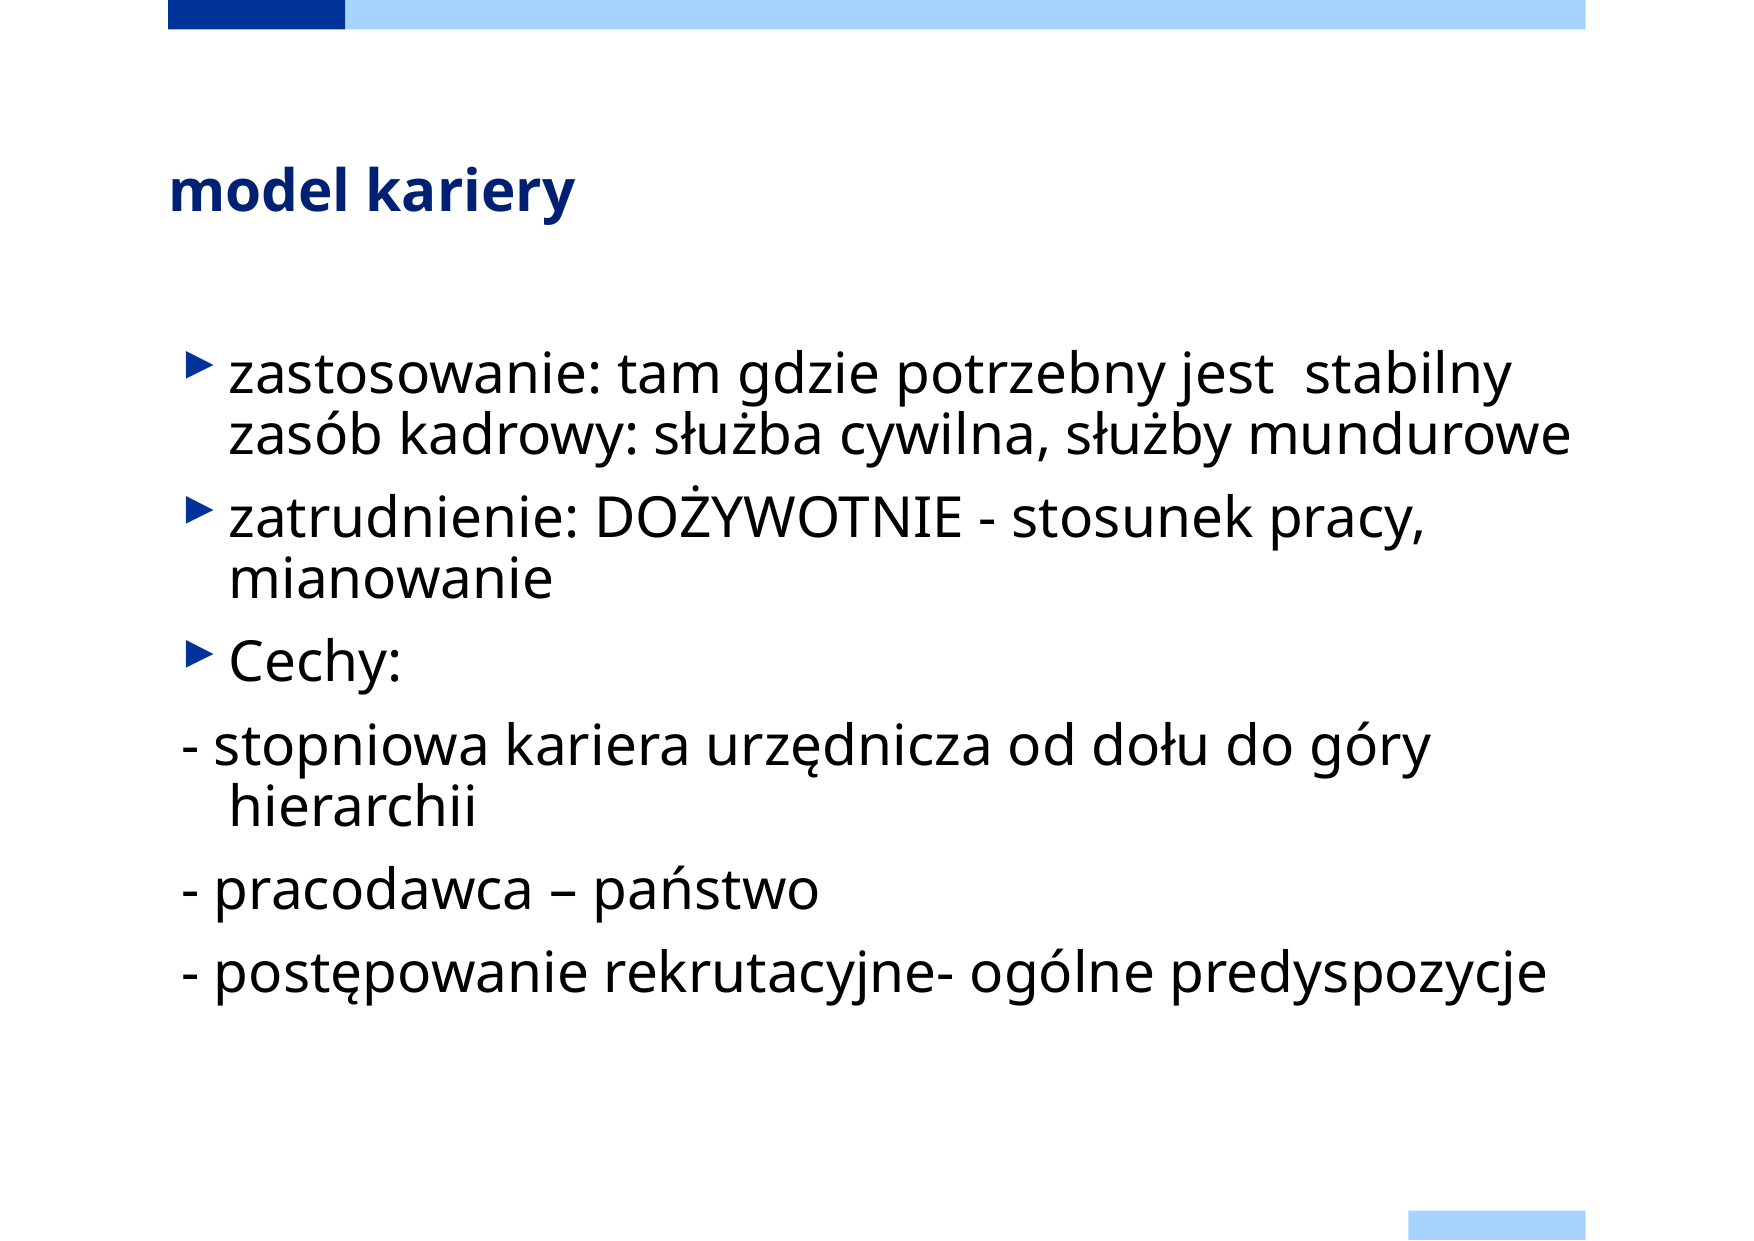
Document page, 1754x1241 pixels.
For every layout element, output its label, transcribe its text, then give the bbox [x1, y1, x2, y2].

title model kariery [168, 147, 1586, 325]
list zastosowanie: tam gdzie potrzebny jest stabilny zasób kadrowy: służba cywilna, służby mundurowe zatrudnienie: DOŻYWOTNIE - stosunek pracy, mianowanie Cechy: - stopniowa kariera urzędnicza od dołu do góry hierarchii - pracodawca – państwo - postępowanie rekrutacyjne- ogólne predyspozycje [160, 344, 1594, 1089]
